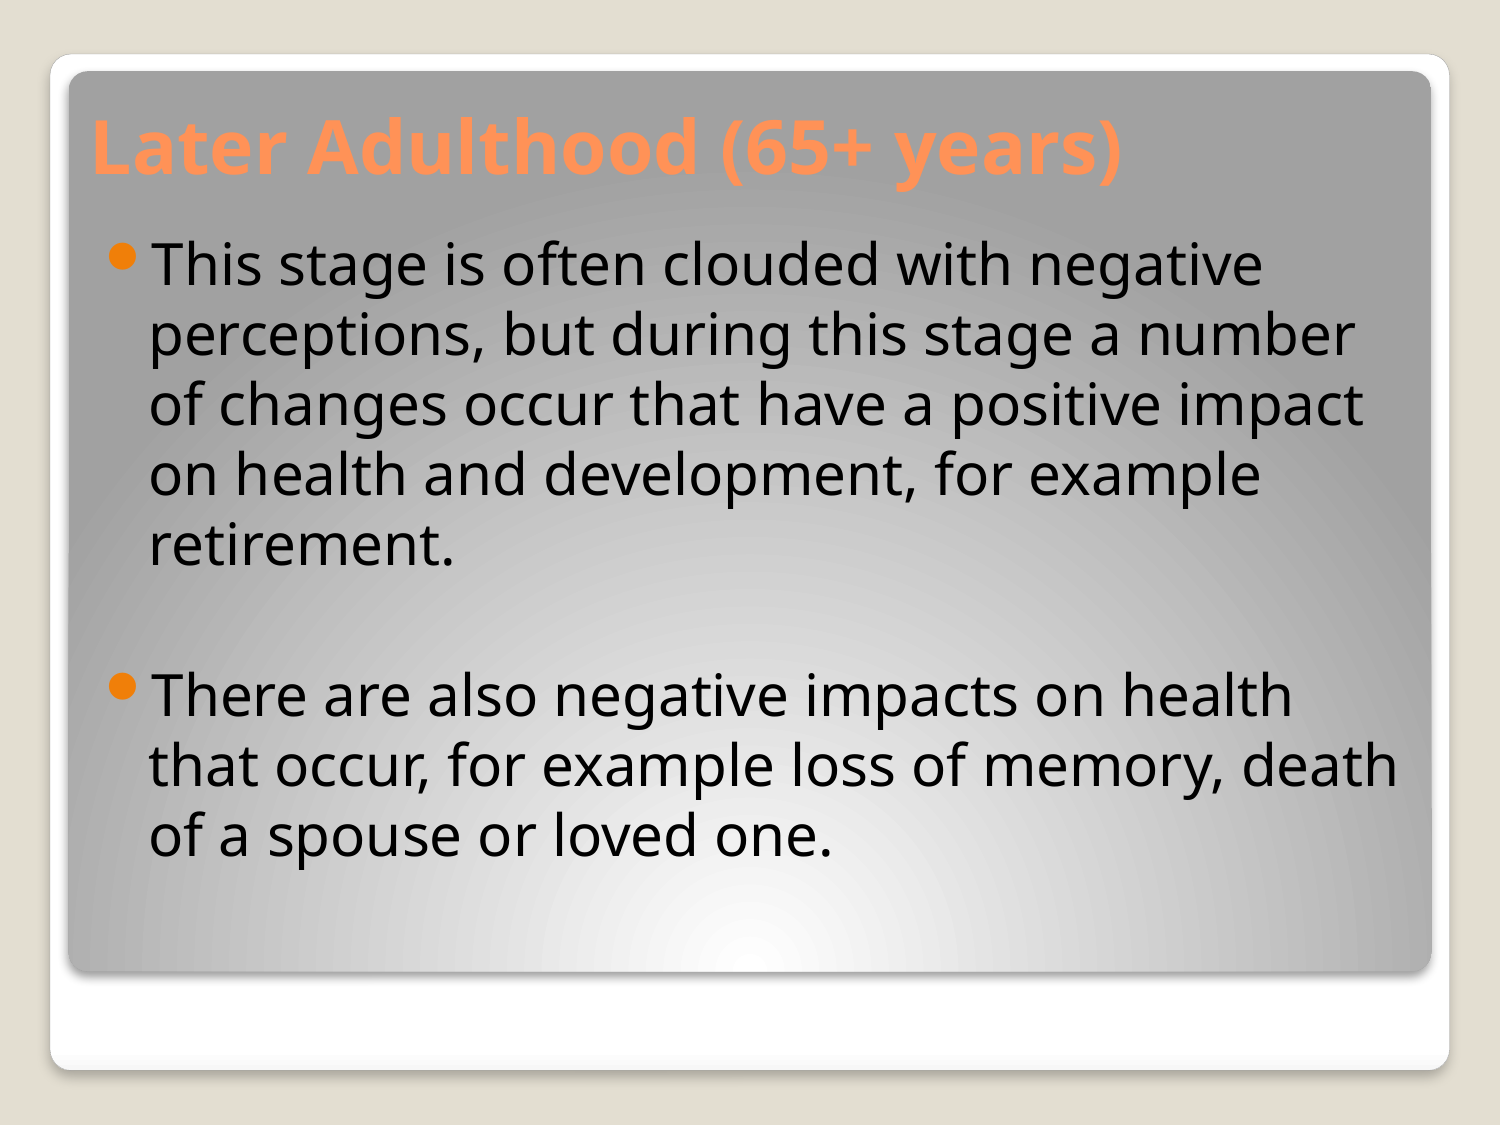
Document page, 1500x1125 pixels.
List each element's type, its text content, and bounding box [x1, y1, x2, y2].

title Later Adulthood (65+ years) [75, 24, 1418, 198]
list This stage is often clouded with negative perceptions, but during this stage a number of changes occur that have a positive impact on health and development, for example retirement. There are also negative impacts on health that occur, for example loss of memory, death of a spouse or loved one. [75, 212, 1418, 900]
